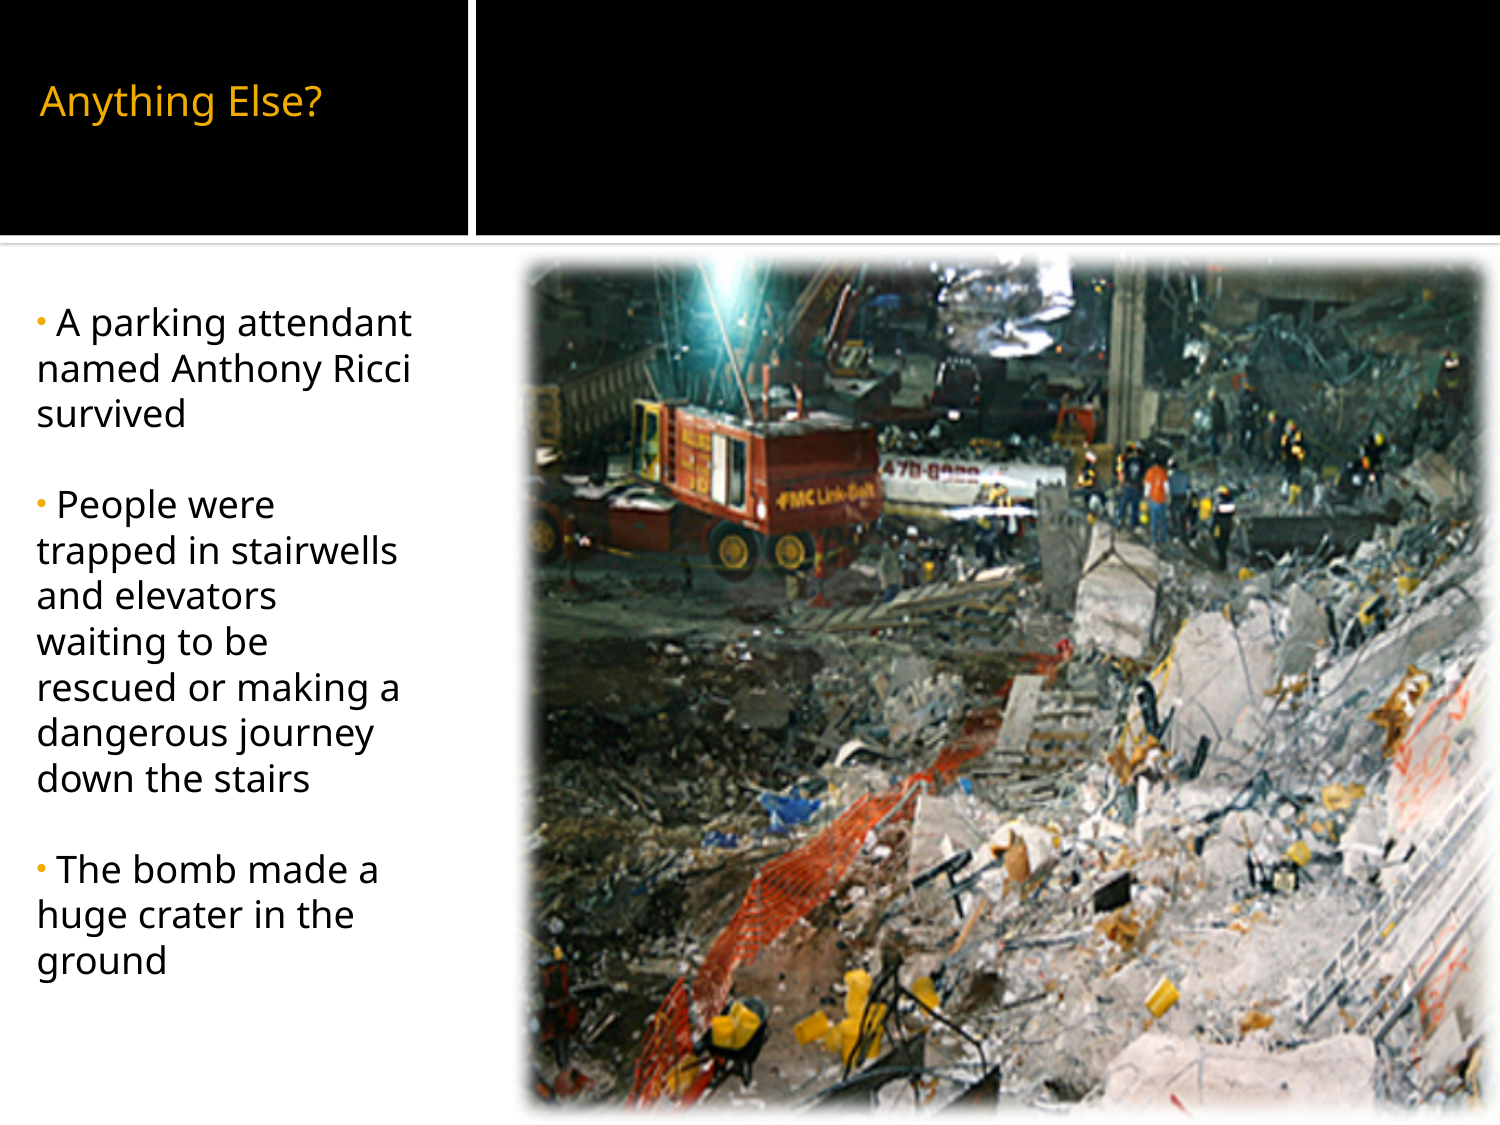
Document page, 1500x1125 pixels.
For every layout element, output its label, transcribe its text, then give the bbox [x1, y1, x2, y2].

title Anything Else? [27, 24, 442, 125]
list A parking attendant named Anthony Ricci survived People were trapped in stairwells and elevators waiting to be rescued or making a dangerous journey down the stairs The bomb made a huge crater in the ground [27, 283, 433, 1034]
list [512, 249, 1500, 1125]
